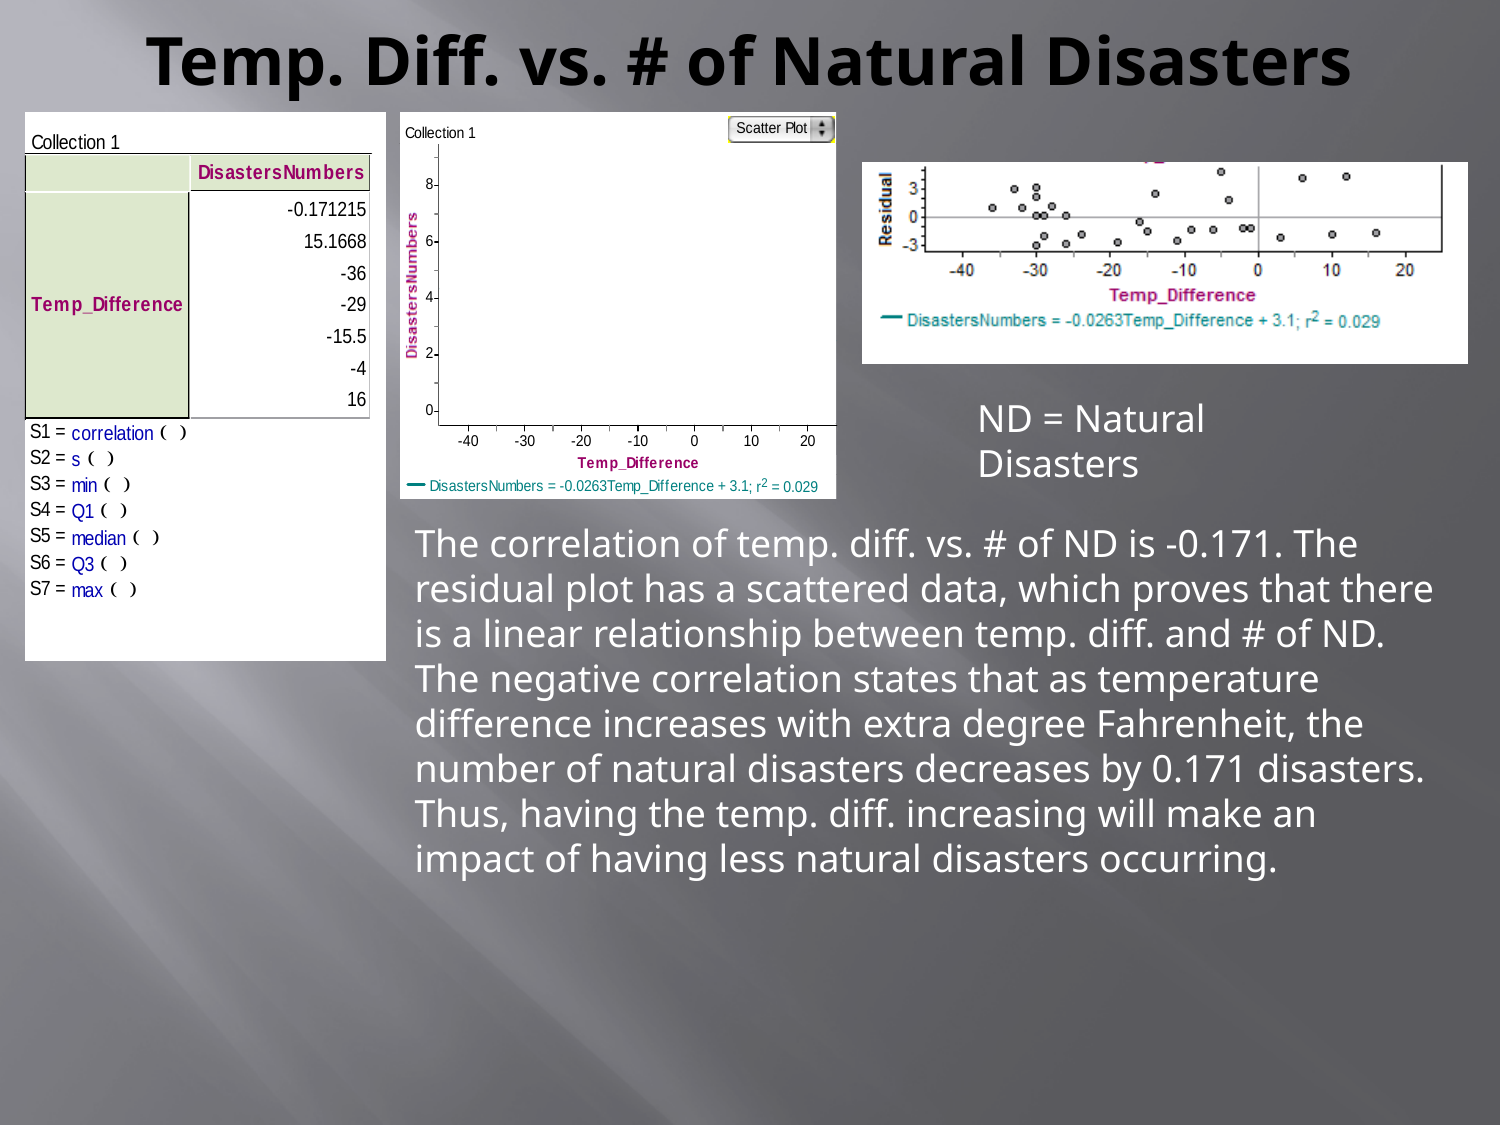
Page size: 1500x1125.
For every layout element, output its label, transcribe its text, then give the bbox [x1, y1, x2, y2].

text_box ND = Natural Disasters [962, 408, 1325, 493]
text_box The correlation of temp. diff. vs. # of ND is -0.171. The residual plot has a scattered data, which proves that there is a linear relationship between temp. diff. and # of ND. The negative correlation states that as temperature difference increases with extra degree Fahrenheit, the number of natural disasters decreases by 0.171 disasters. Thus, having the temp. diff. increasing will make an impact of having less natural disasters occurring. [399, 512, 1450, 888]
picture [862, 162, 1468, 365]
title Temp. Diff. vs. # of Natural Disasters [0, 24, 1500, 93]
picture [399, 112, 838, 501]
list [24, 112, 388, 663]
